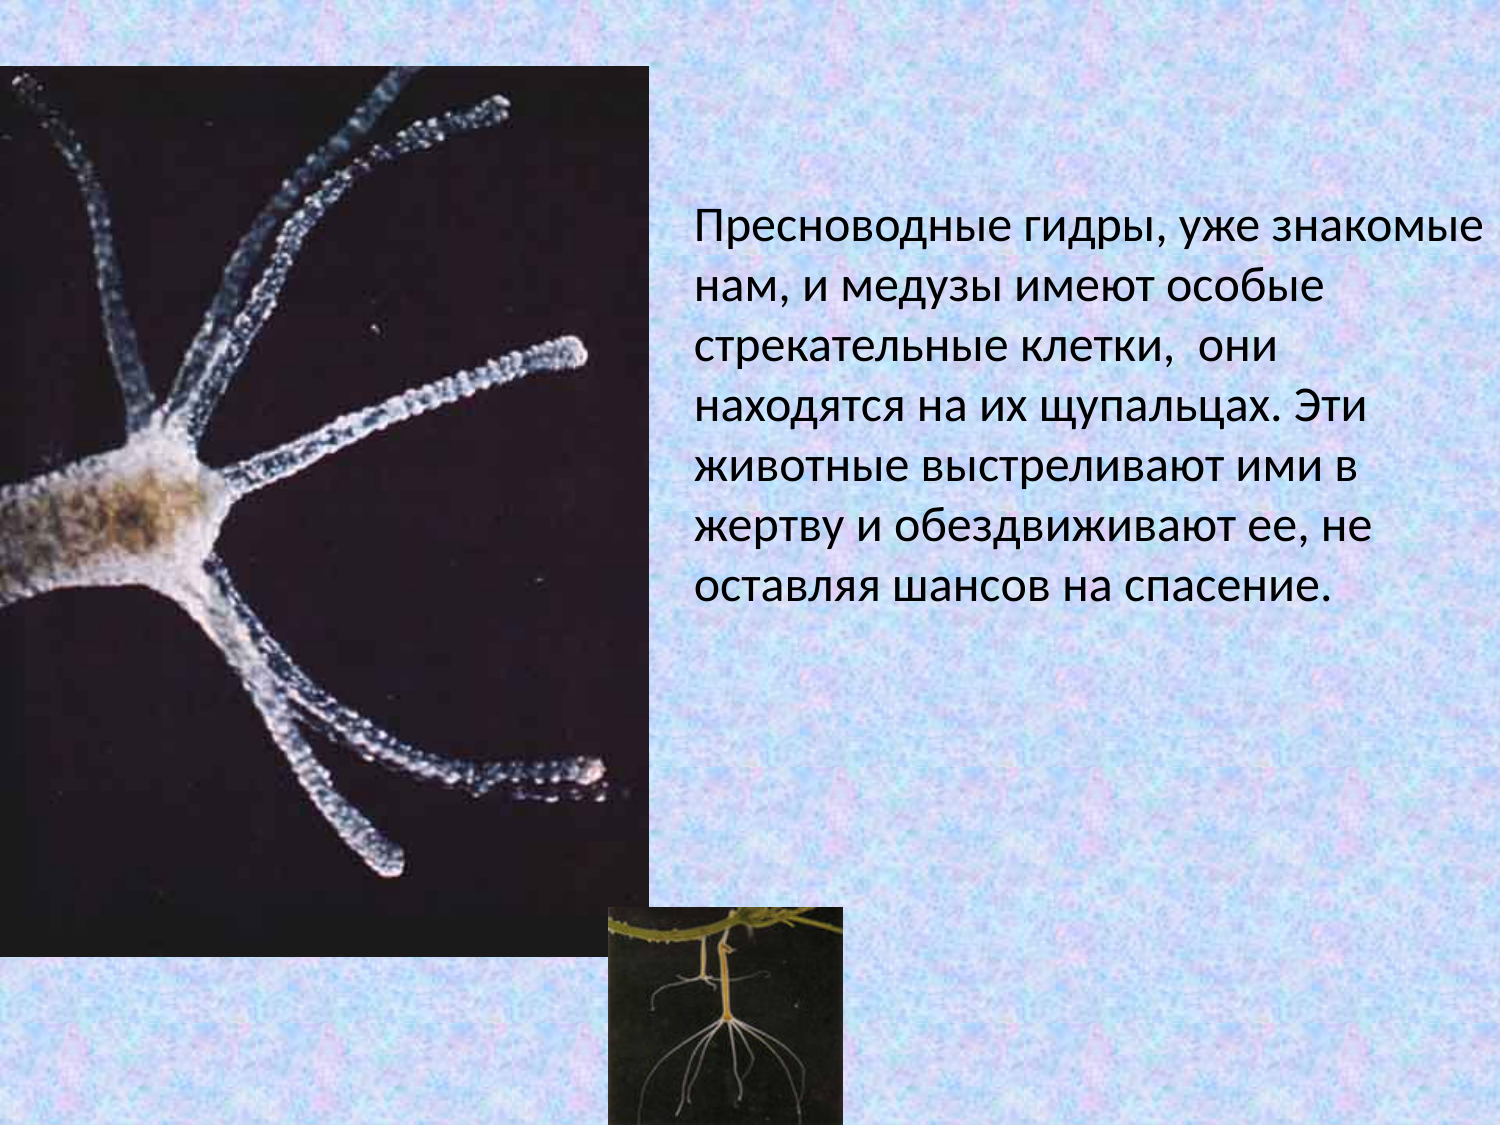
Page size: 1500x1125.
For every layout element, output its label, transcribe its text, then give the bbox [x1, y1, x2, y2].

text_box Пресноводные гидры, уже знакомые нам, и медузы имеют особые стрекательные клетки, они находятся на их щупальцах. Эти животные выстреливают ими в жертву и обездвиживают ее, не оставляя шансов на спасение. [679, 184, 1500, 620]
picture [0, 0, 1500, 1125]
